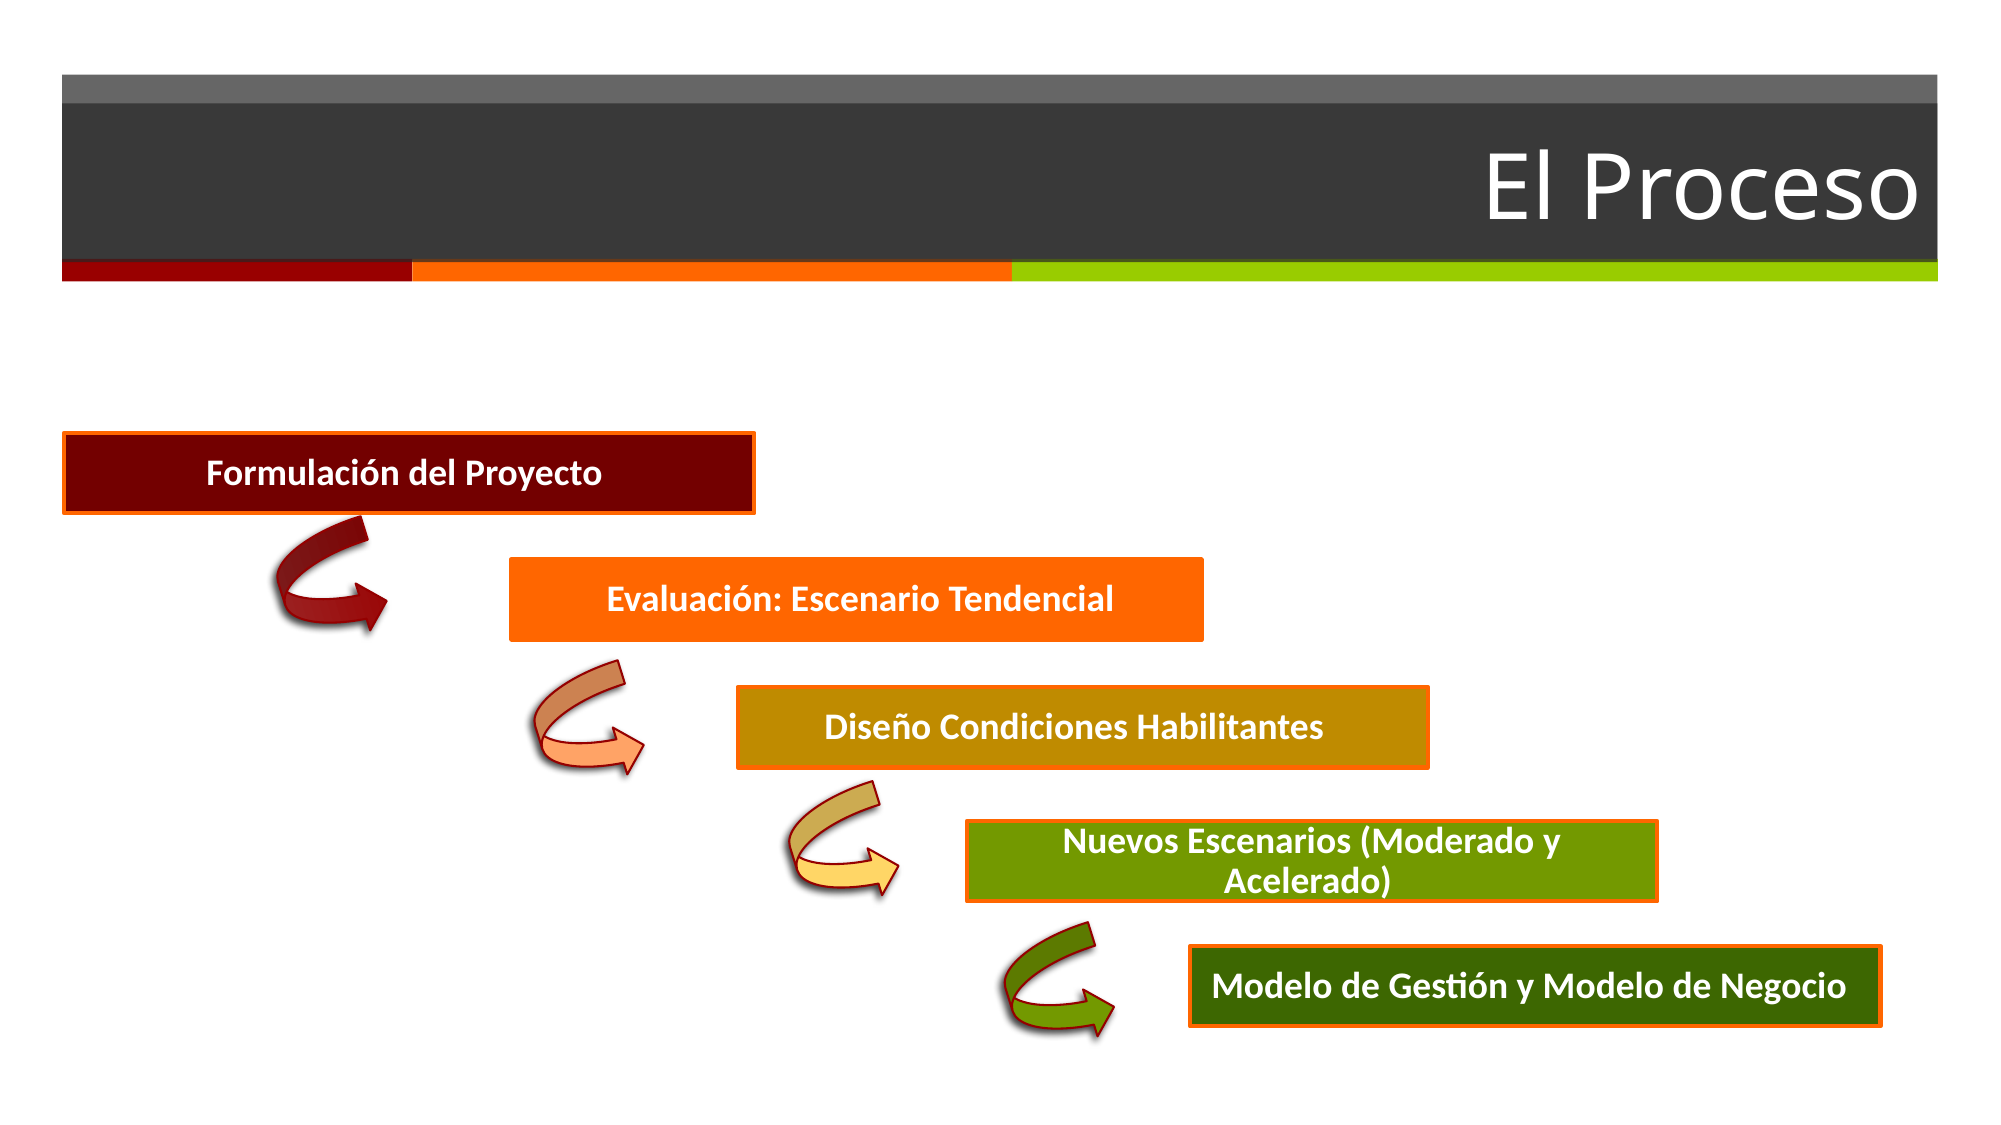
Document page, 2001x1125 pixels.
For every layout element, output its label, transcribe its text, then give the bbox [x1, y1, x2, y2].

text_box [1003, 921, 1115, 1038]
title El Proceso [62, 103, 1938, 263]
text_box Evaluación: Escenario Tendencial [509, 557, 1204, 642]
text_box [276, 515, 388, 632]
text_box Nuevos Escenarios (Moderado y Acelerado) [965, 819, 1659, 903]
text_box Formulación del Proyecto [62, 431, 756, 515]
text_box Modelo de Gestión y Modelo de Negocio [1188, 944, 1883, 1028]
text_box [788, 780, 900, 897]
text_box Diseño Condiciones Habilitantes [736, 685, 1430, 770]
text_box [533, 659, 645, 776]
